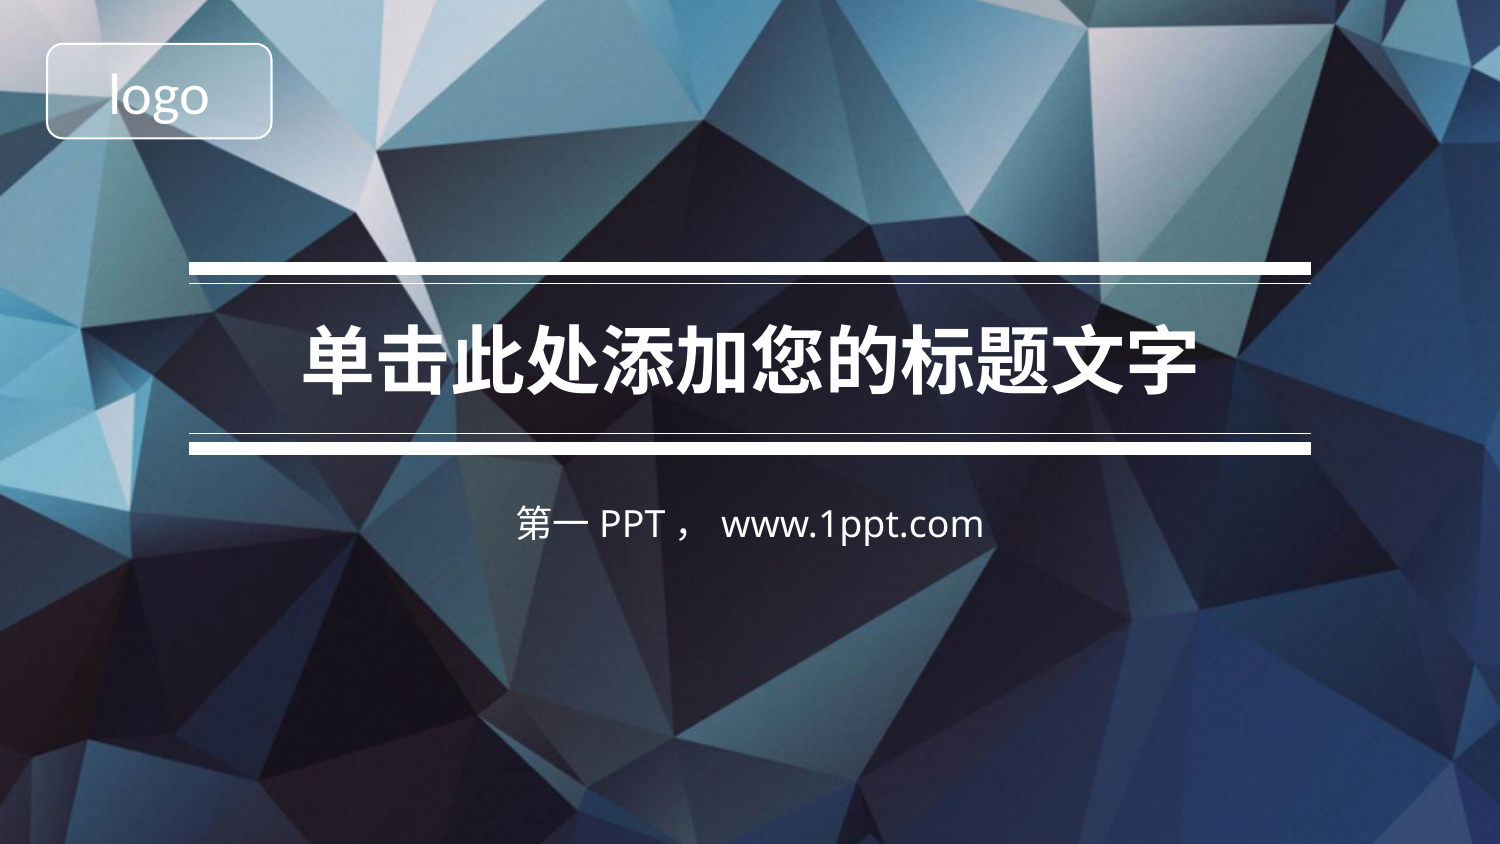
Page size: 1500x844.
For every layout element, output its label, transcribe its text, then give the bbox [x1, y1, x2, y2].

text_box 第一PPT，www.1ppt.com [484, 492, 1015, 553]
text_box 单击此处添加您的标题文字 [285, 307, 1214, 409]
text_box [189, 267, 1311, 284]
picture [0, 0, 1500, 844]
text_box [189, 433, 1311, 449]
text_box logo [47, 43, 272, 139]
